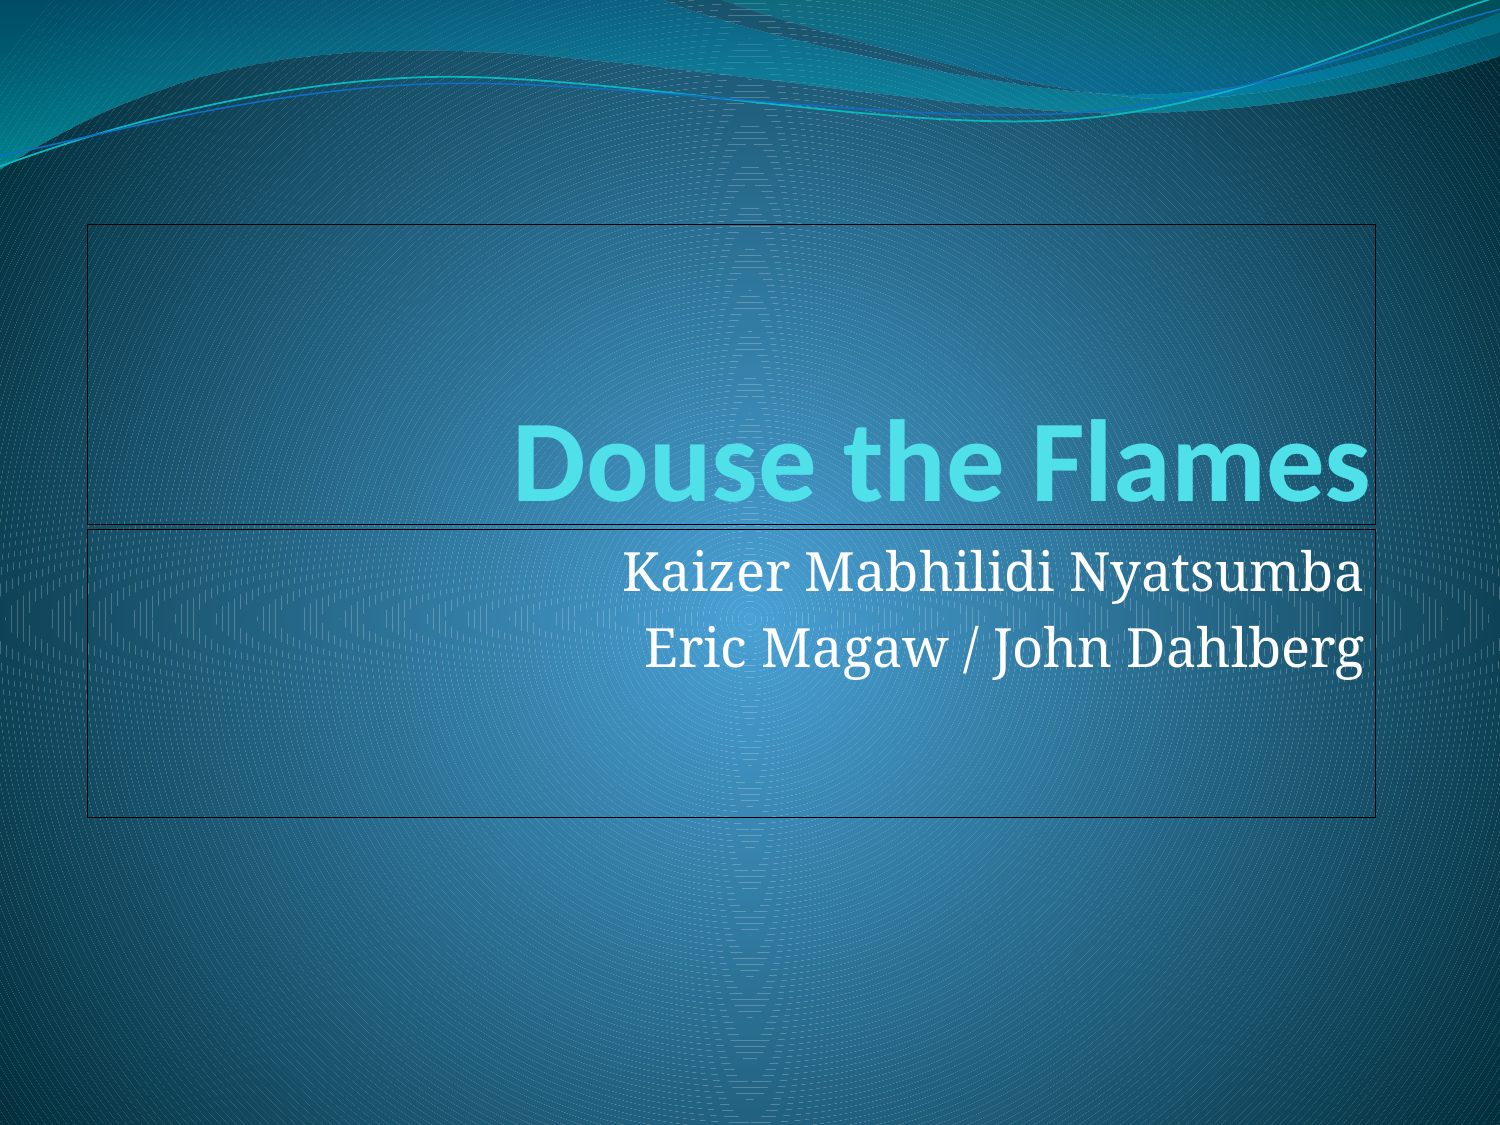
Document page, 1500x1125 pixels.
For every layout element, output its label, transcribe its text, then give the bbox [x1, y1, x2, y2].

title Douse the Flames [87, 224, 1376, 525]
subtitle Kaizer Mabhilidi Nyatsumba Eric Magaw / John Dahlberg [87, 529, 1376, 818]
